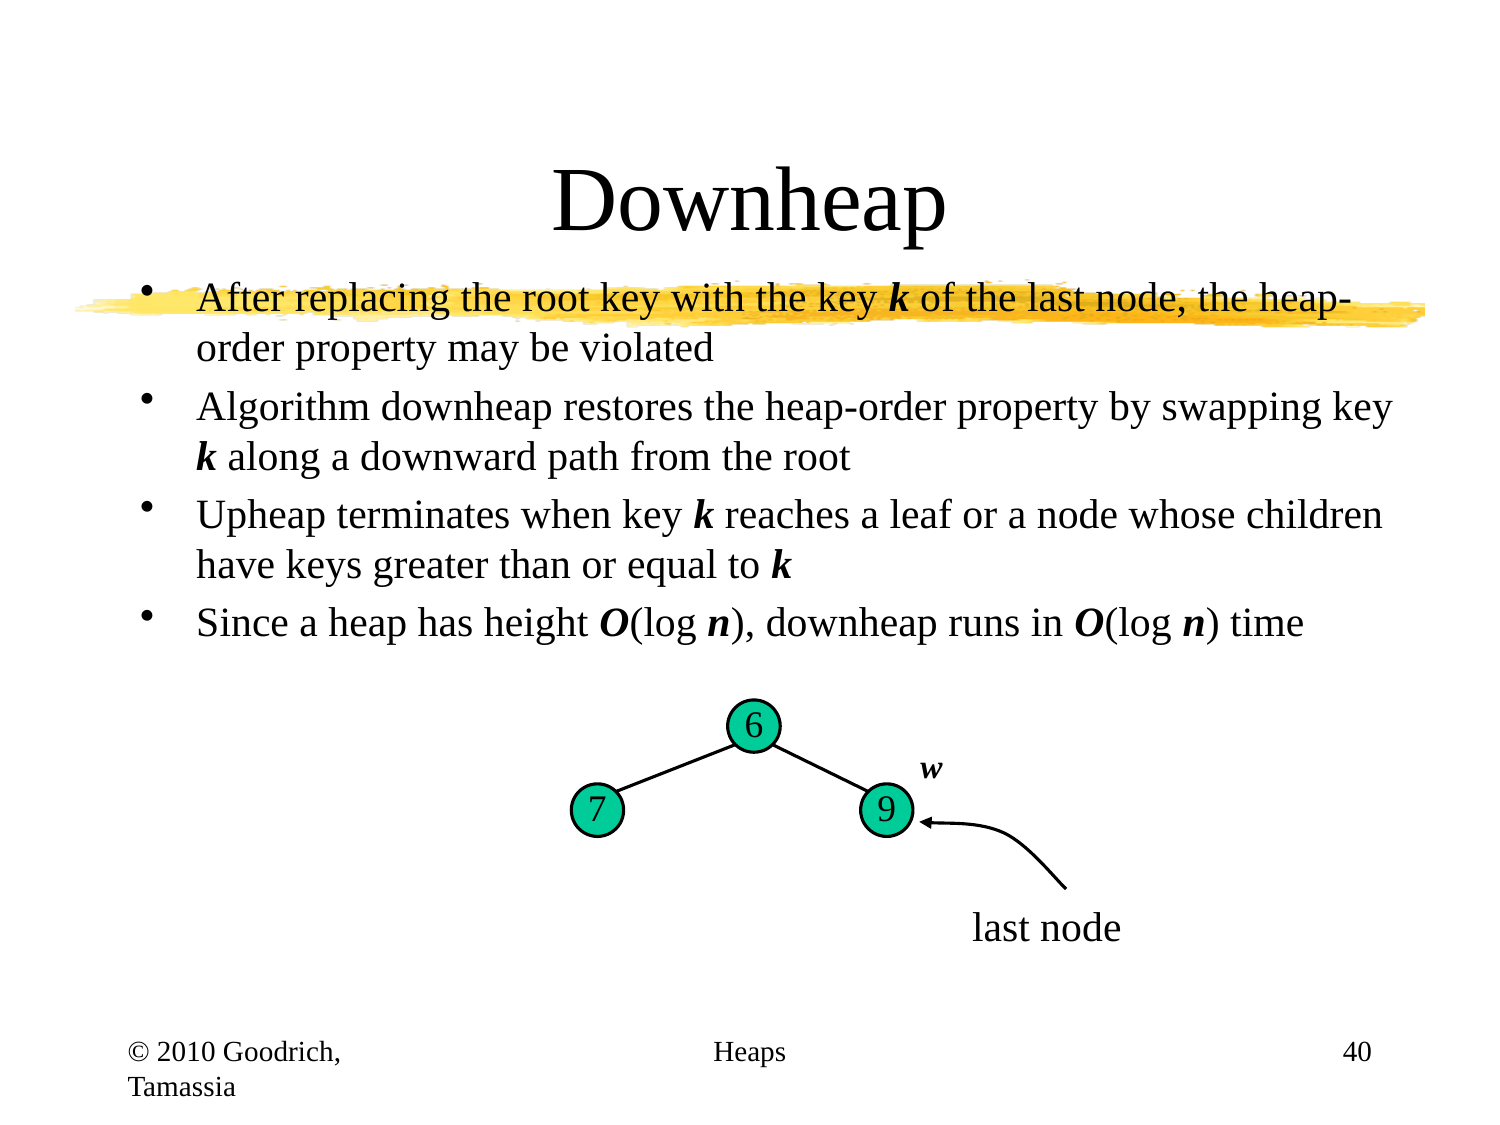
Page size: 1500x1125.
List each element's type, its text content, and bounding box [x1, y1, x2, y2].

footer Heaps [512, 1024, 988, 1101]
text_box w [905, 737, 958, 793]
title Downheap [112, 99, 1388, 288]
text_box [772, 745, 869, 791]
list After replacing the root key with the key k of the last node, the heap-order property may be violated Algorithm downheap restores the heap-order property by swapping key k along a downward path from the root Upheap terminates when key k reaches a leaf or a node whose children have keys greater than or equal to k Since a heap has height O(log n), downheap runs in O(log n) time [124, 262, 1438, 663]
slide_number © 2010 Goodrich, Tamassia [112, 1024, 426, 1101]
text_box 6 [727, 699, 781, 753]
picture [75, 274, 124, 338]
text_box [919, 816, 1067, 890]
text_box last node [957, 892, 1137, 958]
slide_number 40 [1074, 1024, 1388, 1101]
text_box 7 [571, 783, 624, 837]
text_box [615, 745, 736, 791]
text_box 9 [860, 783, 913, 837]
